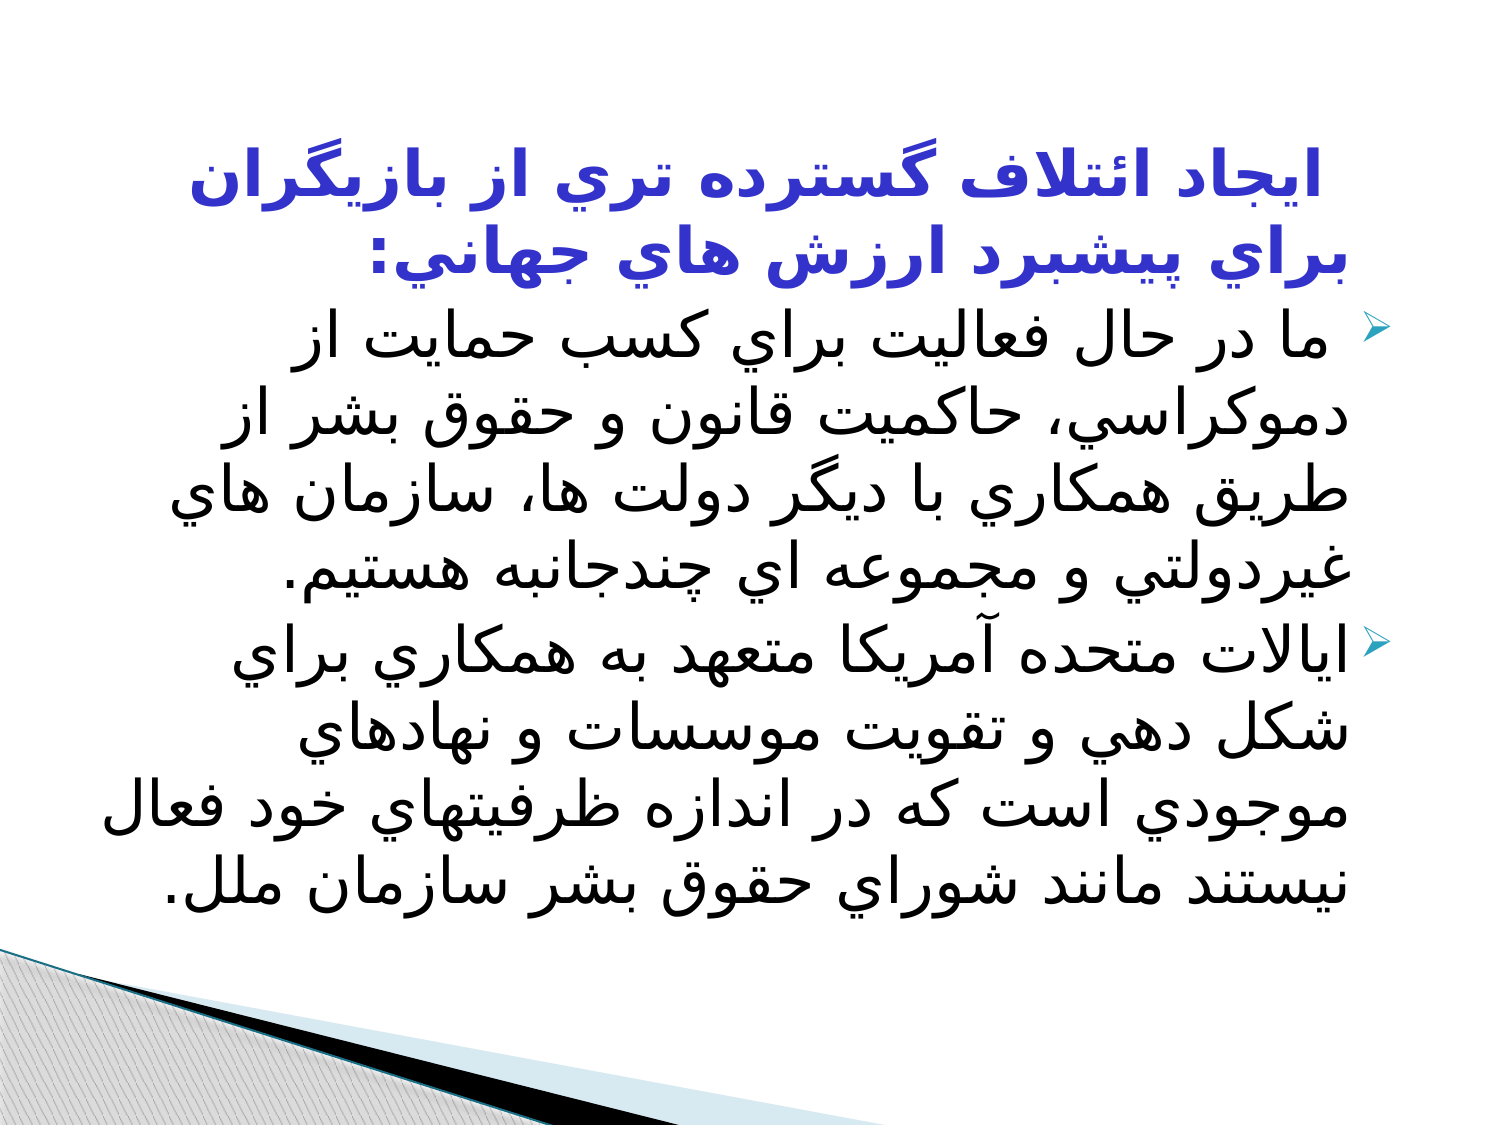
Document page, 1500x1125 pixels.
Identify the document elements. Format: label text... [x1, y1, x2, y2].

list ايجاد ائتلاف گسترده تري از بازيگران براي پيشبرد ارزش هاي جهاني: ما در حال فعاليت براي کسب حمايت از دموکراسي، حاکميت قانون و حقوق بشر از طريق همکاري با ديگر دولت ها، سازمان هاي غيردولتي و مجموعه اي چندجانبه هستيم. ايالات متحده آمريکا متعهد به همکاري براي شکل دهي و تقويت موسسات و نهادهاي موجودي است که در اندازه ظرفيتهاي خود فعال نيستند مانند شوراي حقوق بشر سازمان ملل. [75, 125, 1425, 986]
